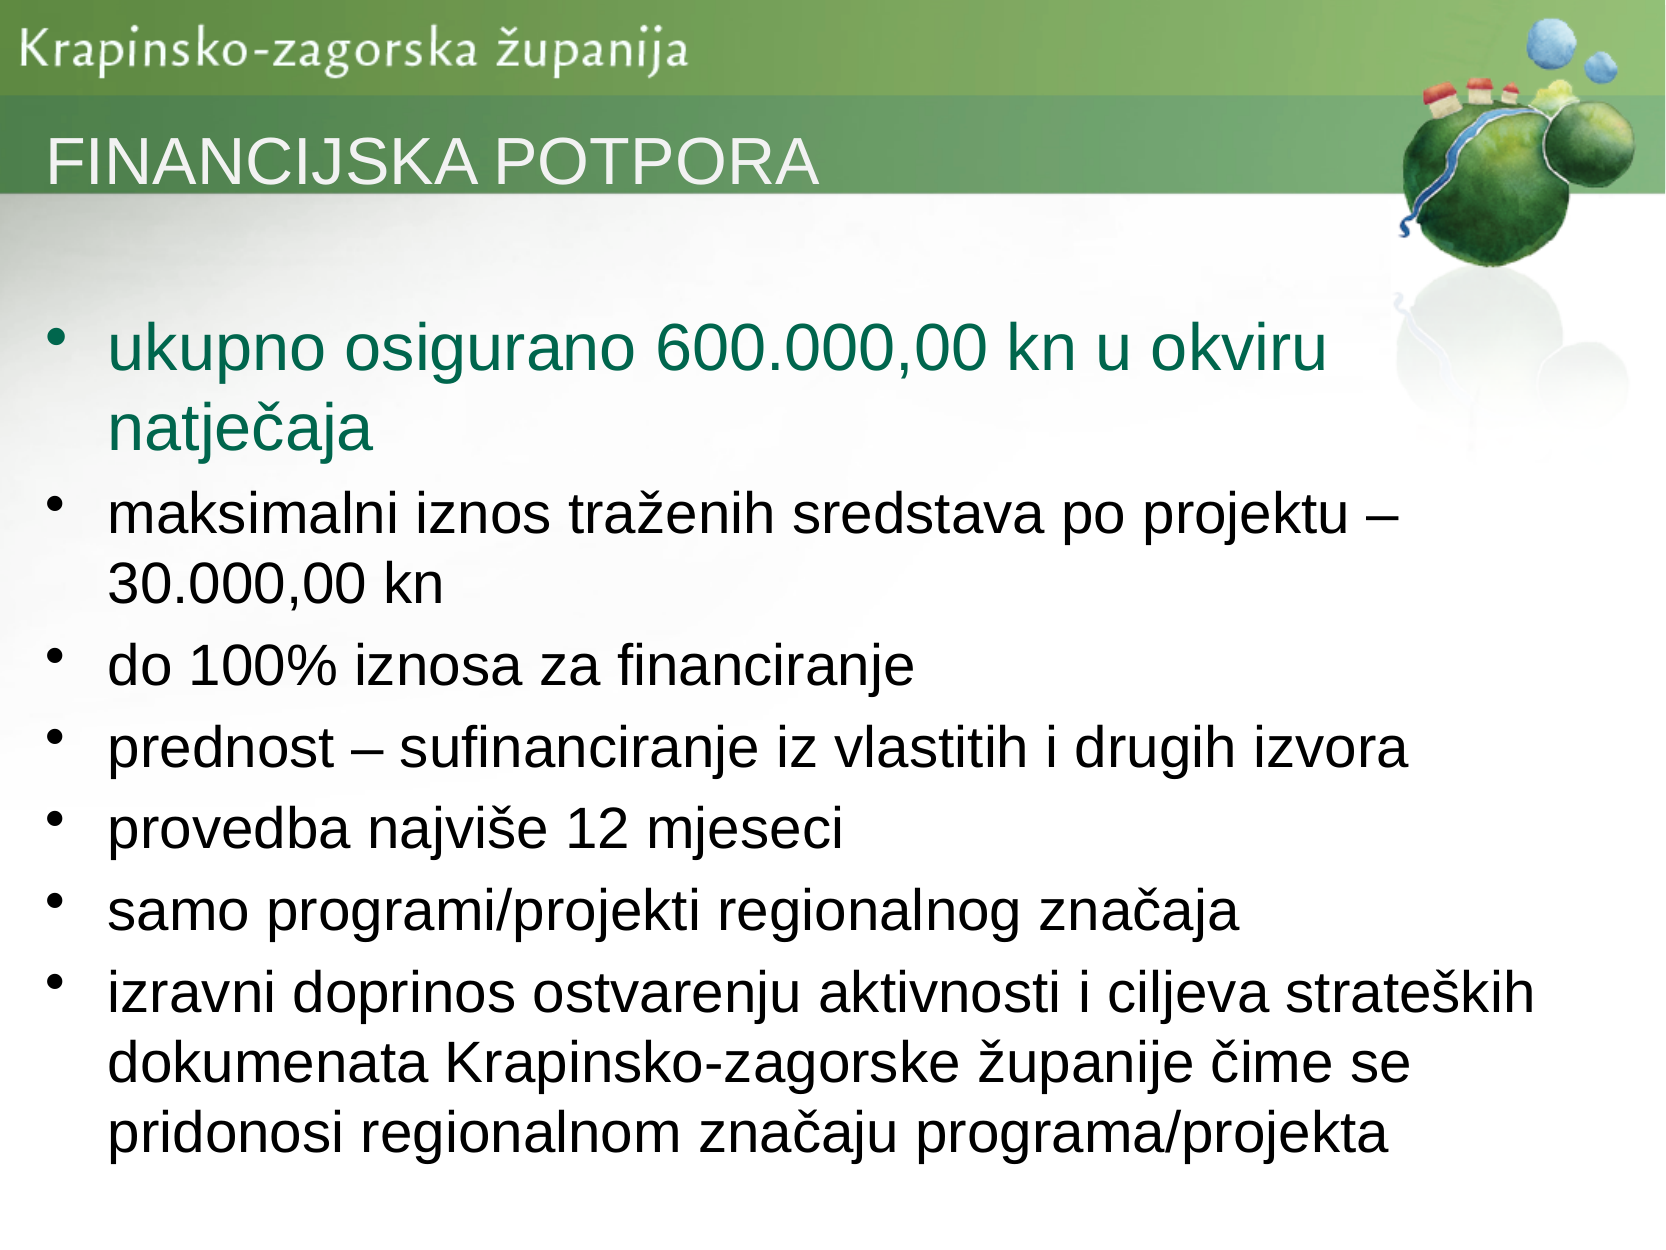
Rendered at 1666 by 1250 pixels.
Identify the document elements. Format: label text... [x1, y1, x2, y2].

picture [0, 0, 1666, 1250]
list FINANCIJSKA POTPORA ukupno osigurano 600.000,00 kn u okviru natječaja maksimalni iznos traženih sredstava po projektu – 30.000,00 kn do 100% iznosa za financiranje prednost – sufinanciranje iz vlastitih i drugih izvora provedba najviše 12 mjeseci samo programi/projekti regionalnog značaja izravni doprinos ostvarenju aktivnosti i ciljeva strateških dokumenata Krapinsko-zagorske županije čime se pridonosi regionalnom značaju programa/projekta [28, 108, 1632, 1177]
